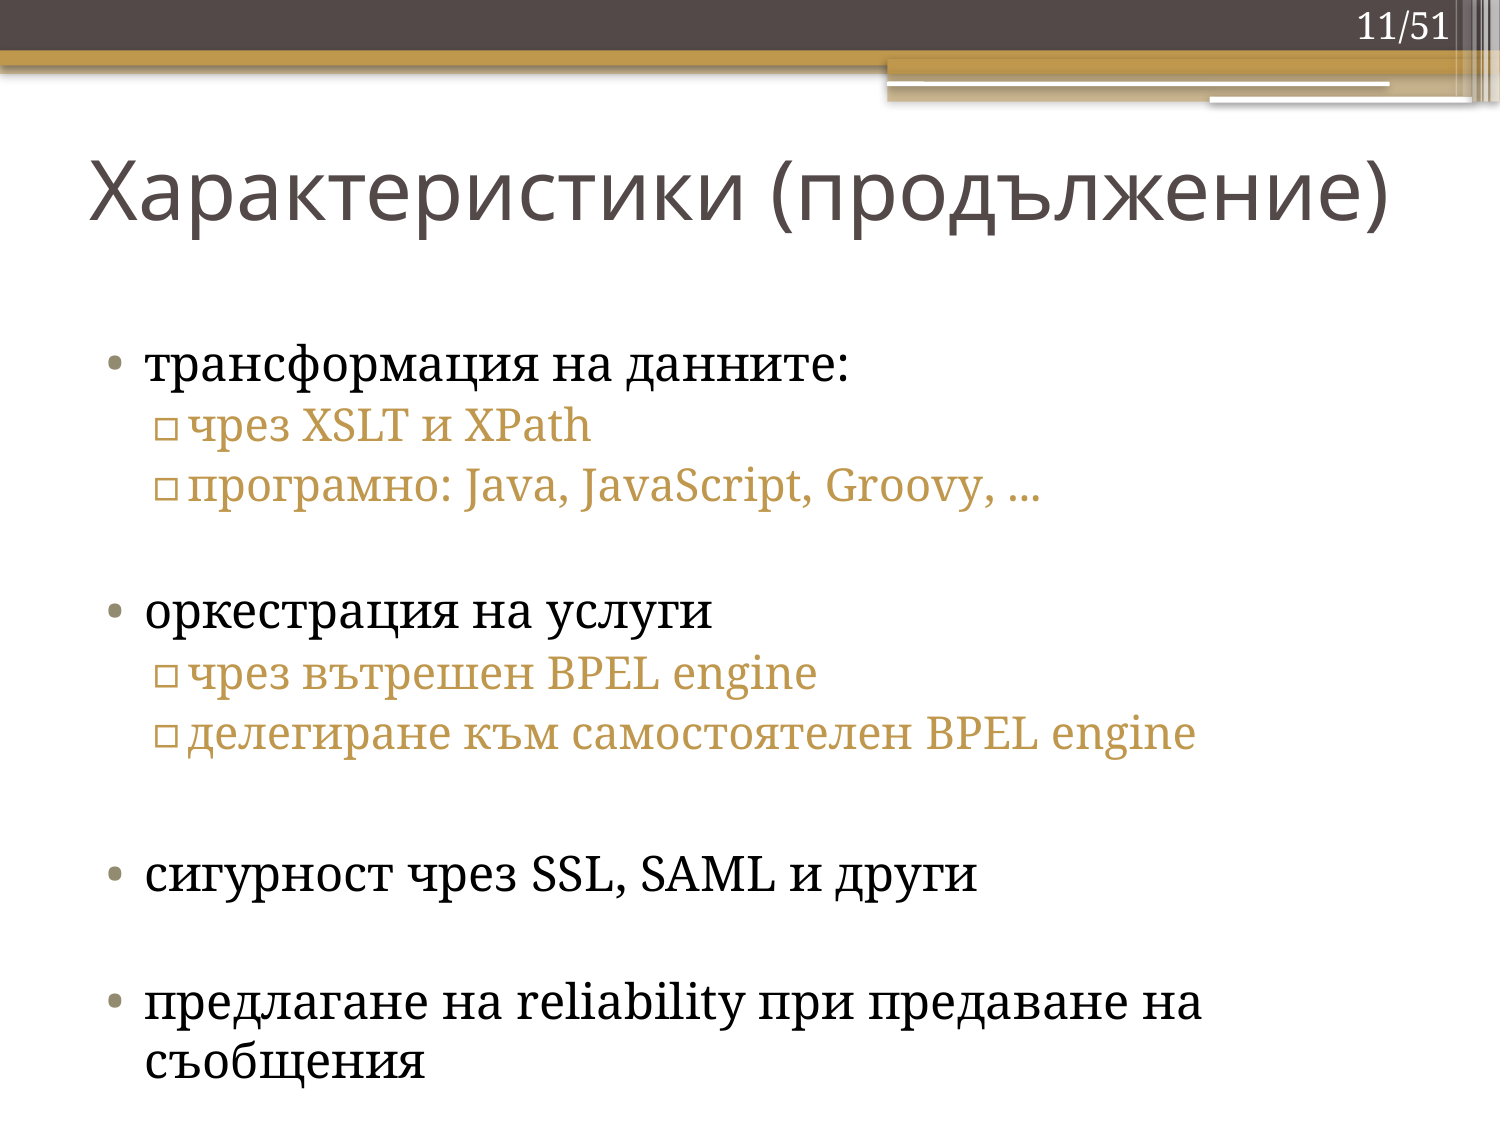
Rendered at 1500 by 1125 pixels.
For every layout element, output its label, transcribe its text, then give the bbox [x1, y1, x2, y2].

title Характеристики (продължение) [75, 99, 1425, 275]
slide_number 11/51 [1299, 0, 1466, 61]
list трансформация на данните: чрез XSLT и XPath програмно: Java, JavaScript, Groovy, ... оркестрация на услуги чрез вътрешен BPEL engine делегиране към самостоятелен BPEL engine сигурност чрез SSL, SAML и други предлагане на reliability при предаване на съобщения [75, 324, 1475, 1100]
